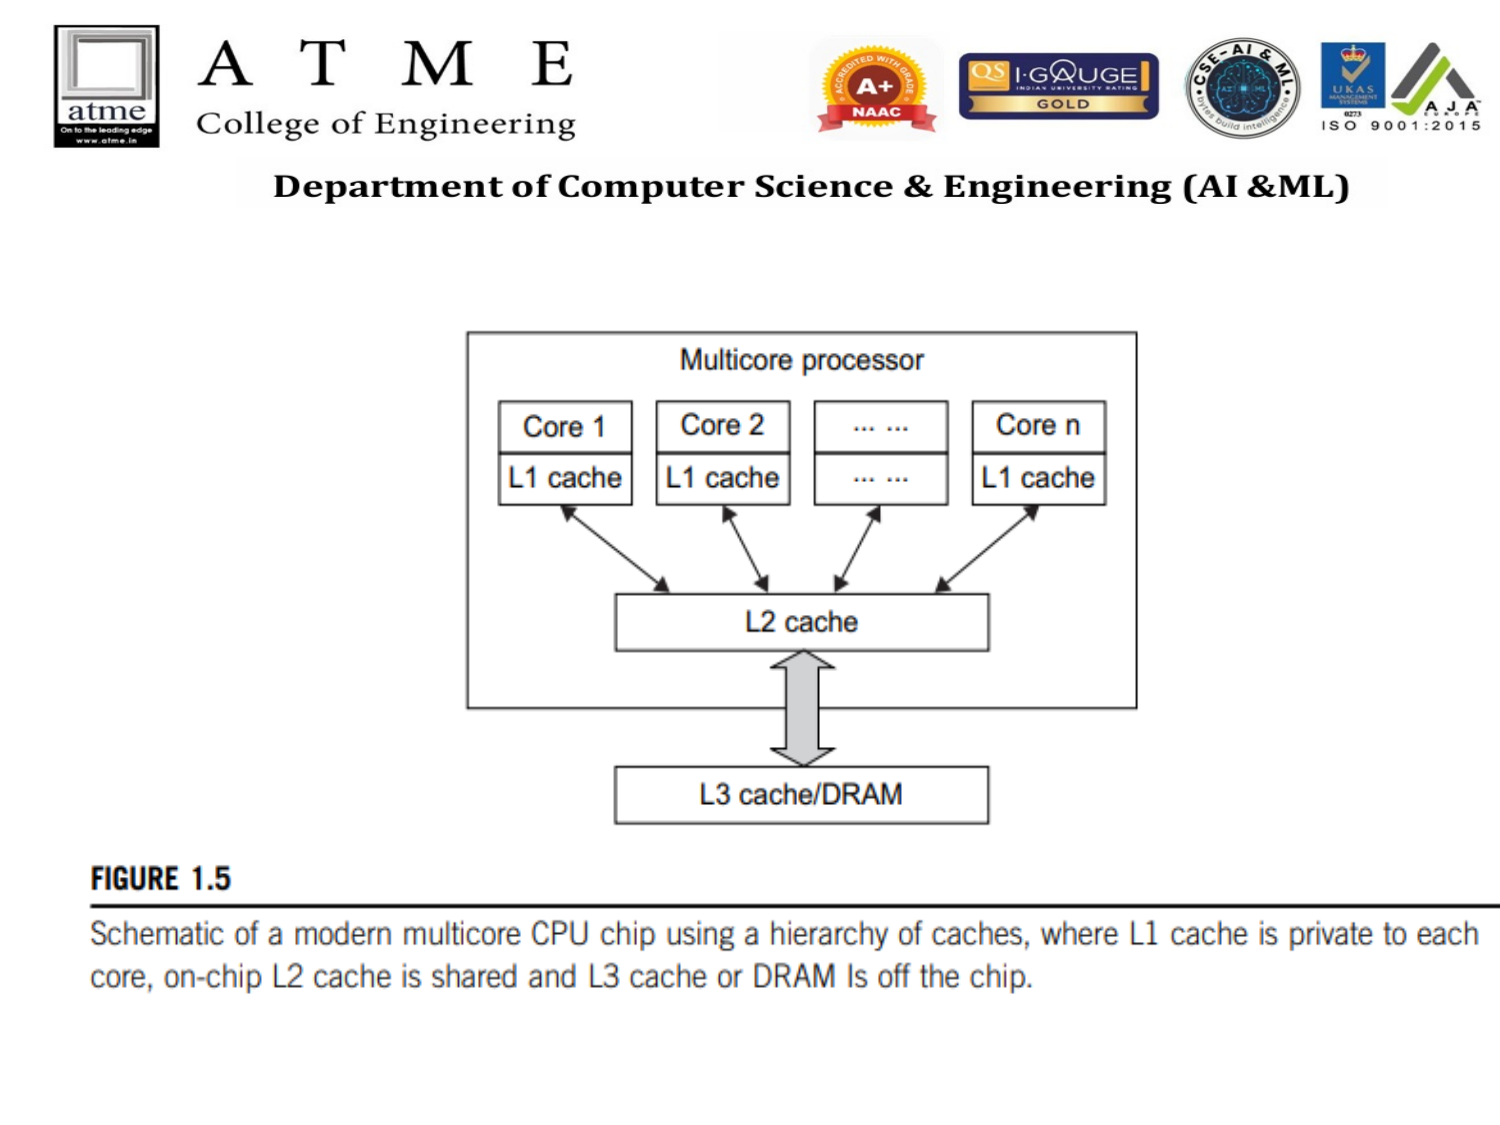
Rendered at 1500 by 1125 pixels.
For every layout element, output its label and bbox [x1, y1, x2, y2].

picture [24, 0, 1500, 226]
picture [37, 289, 1500, 1001]
